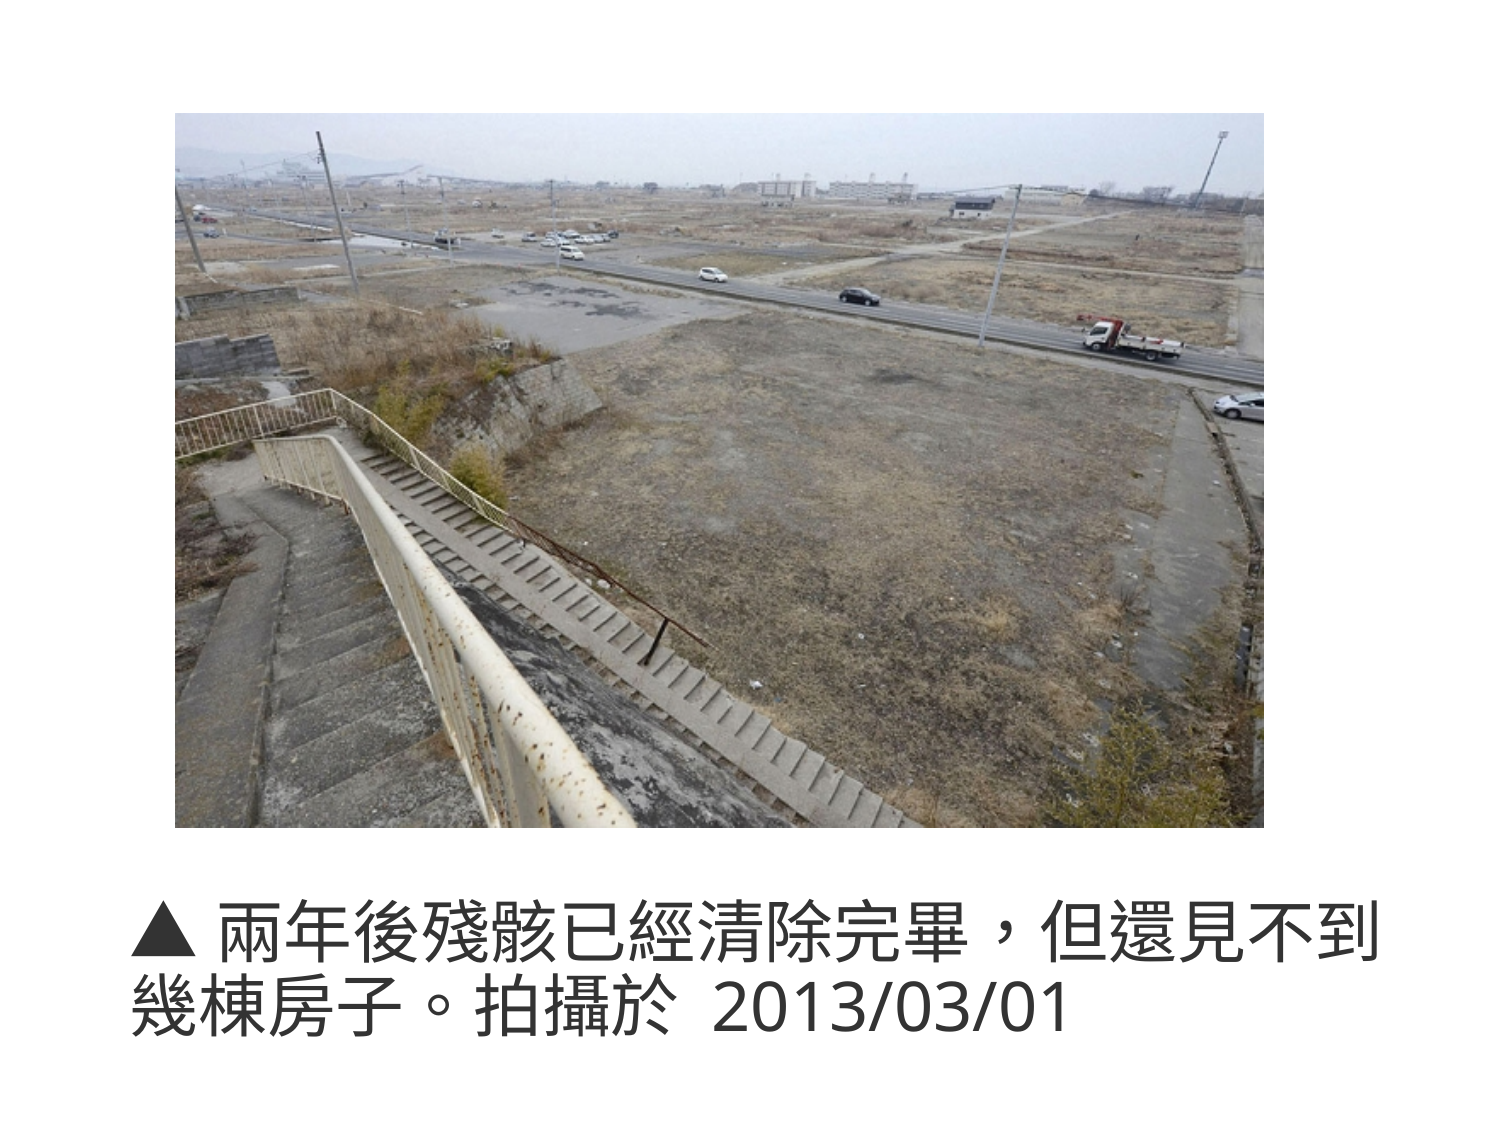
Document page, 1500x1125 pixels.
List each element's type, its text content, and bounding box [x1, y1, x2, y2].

title ▲兩年後殘骸已經清除完畢，但還見不到幾棟房子。拍攝於 2013/03/01 [114, 863, 1409, 1081]
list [175, 113, 1264, 828]
